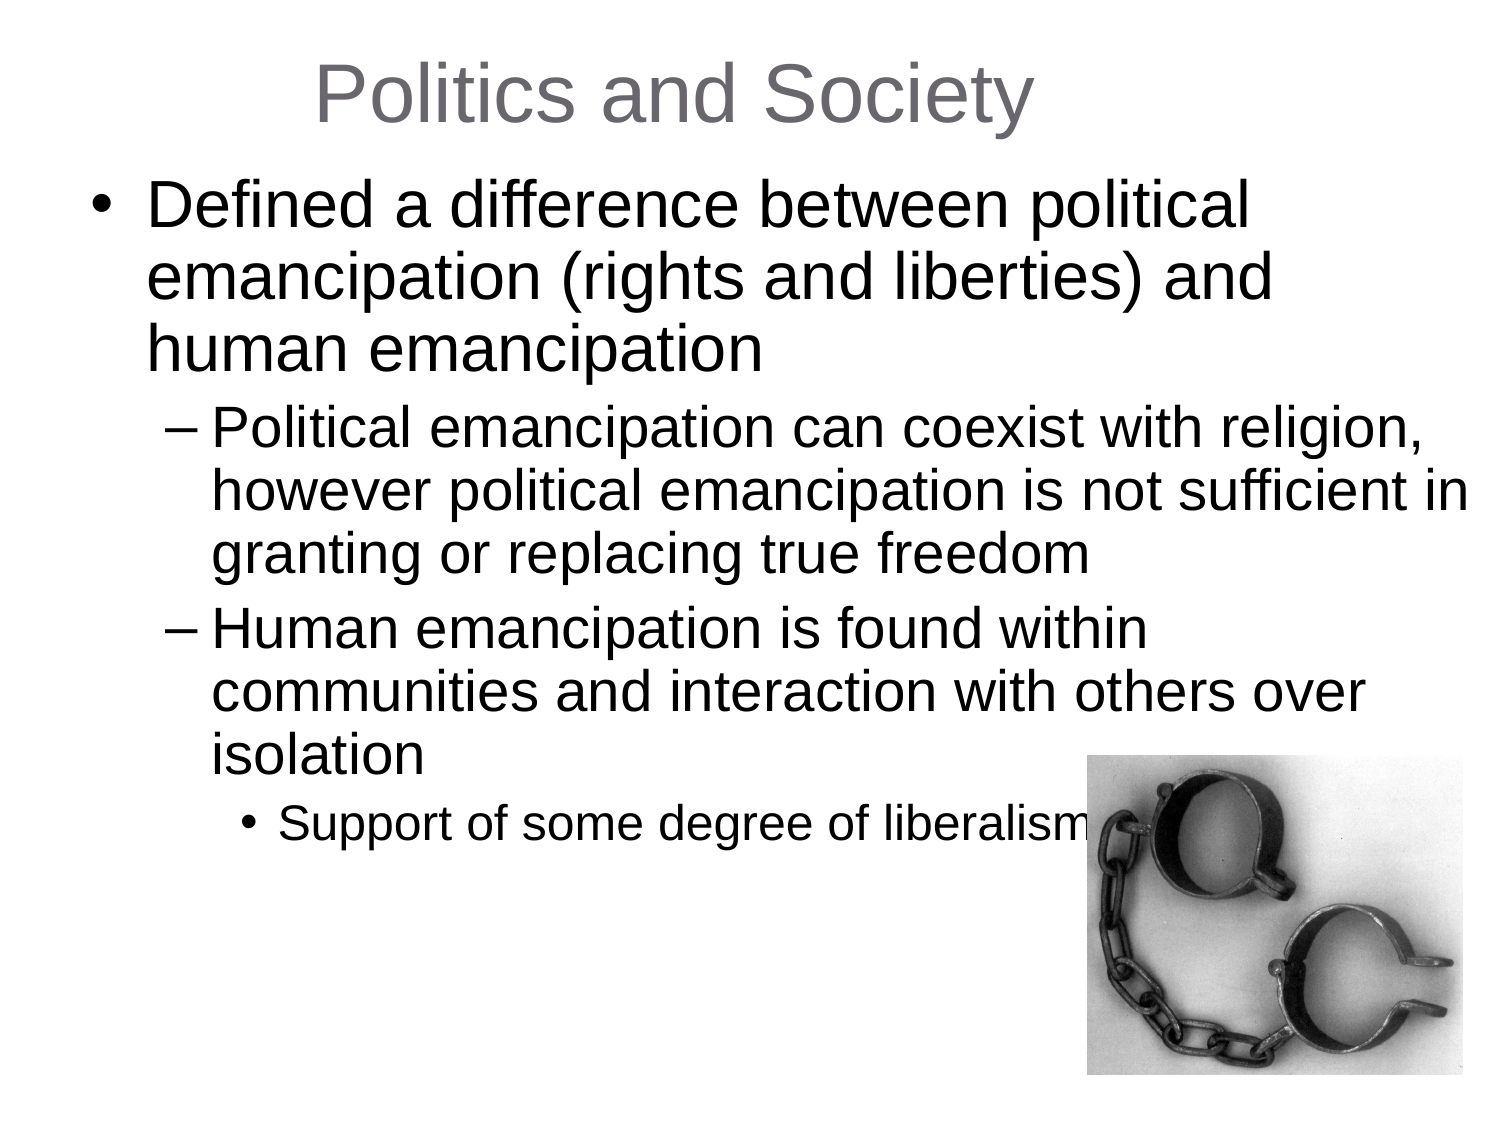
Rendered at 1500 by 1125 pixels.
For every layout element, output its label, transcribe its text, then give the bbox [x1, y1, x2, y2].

list Defined a difference between political emancipation (rights and liberties) and human emancipation Political emancipation can coexist with religion, however political emancipation is not sufficient in granting or replacing true freedom Human emancipation is found within communities and interaction with others over isolation Support of some degree of liberalism [75, 162, 1500, 838]
picture [1087, 755, 1463, 1075]
title Politics and Society [0, 45, 1350, 233]
